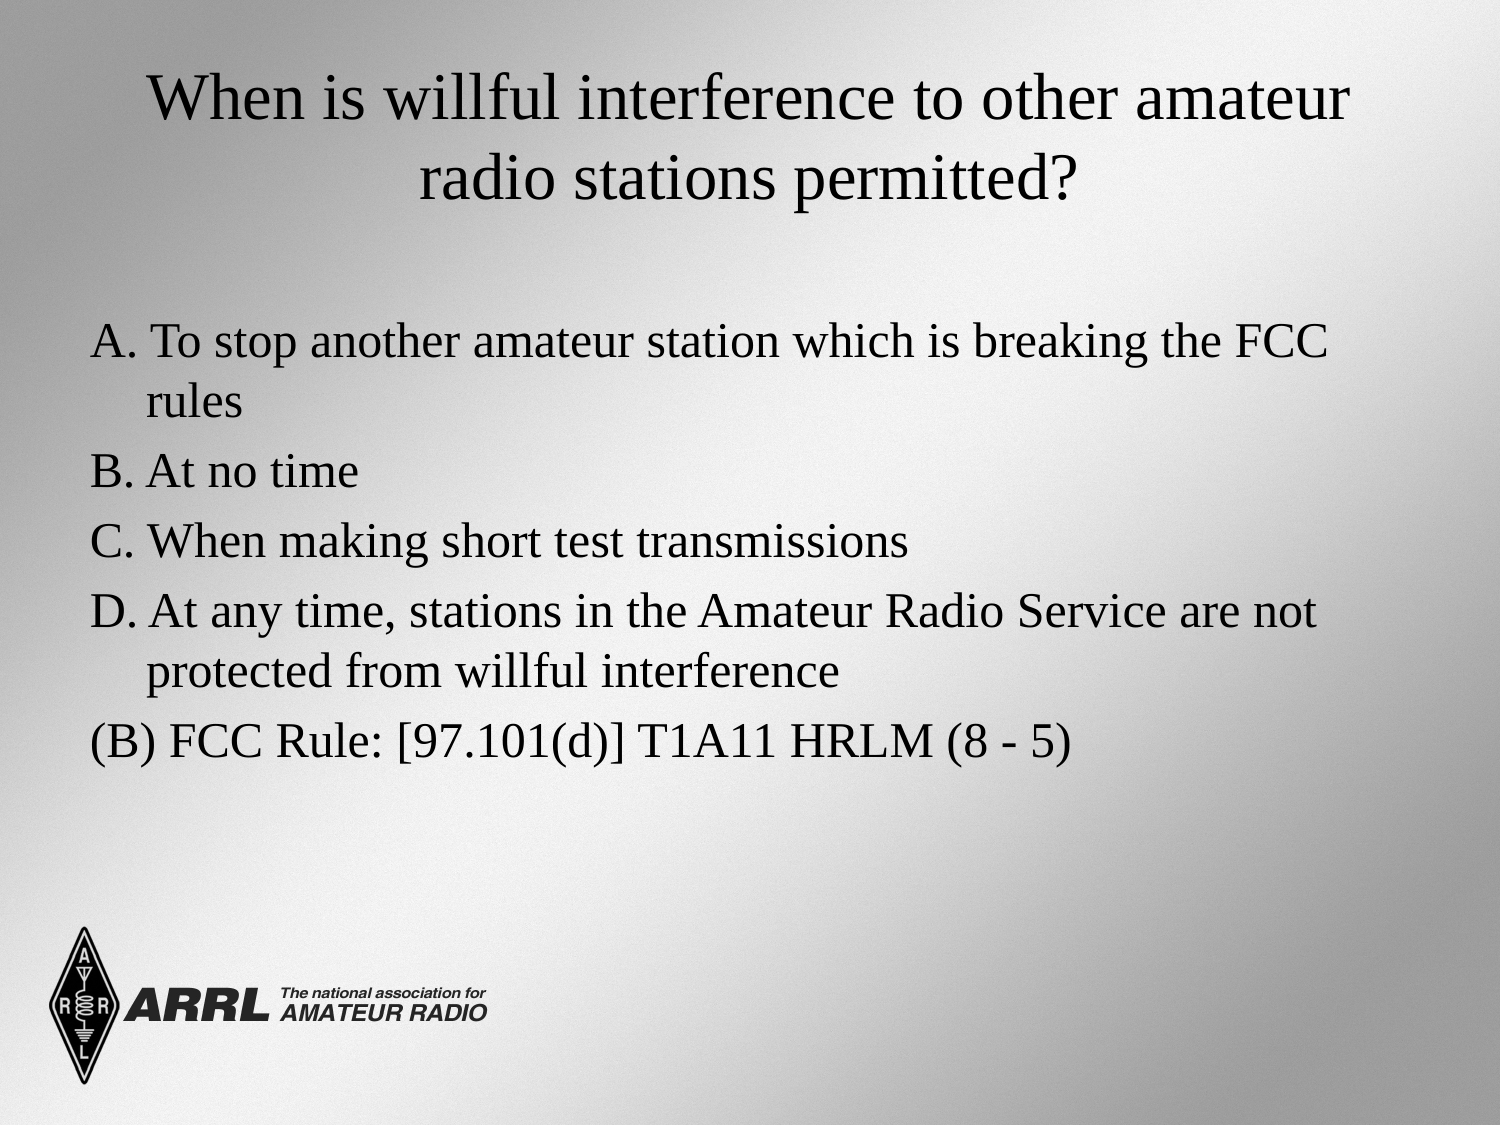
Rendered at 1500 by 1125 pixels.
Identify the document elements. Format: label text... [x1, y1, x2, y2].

title When is willful interference to other amateur radio stations permitted? [75, 45, 1425, 233]
list A. To stop another amateur station which is breaking the FCC rules B. At no time C. When making short test transmissions D. At any time, stations in the Amateur Radio Service are not protected from willful interference (B) FCC Rule: [97.101(d)] T1A11 HRLM (8 - 5) [75, 299, 1425, 1005]
picture [0, 0, 1500, 1125]
